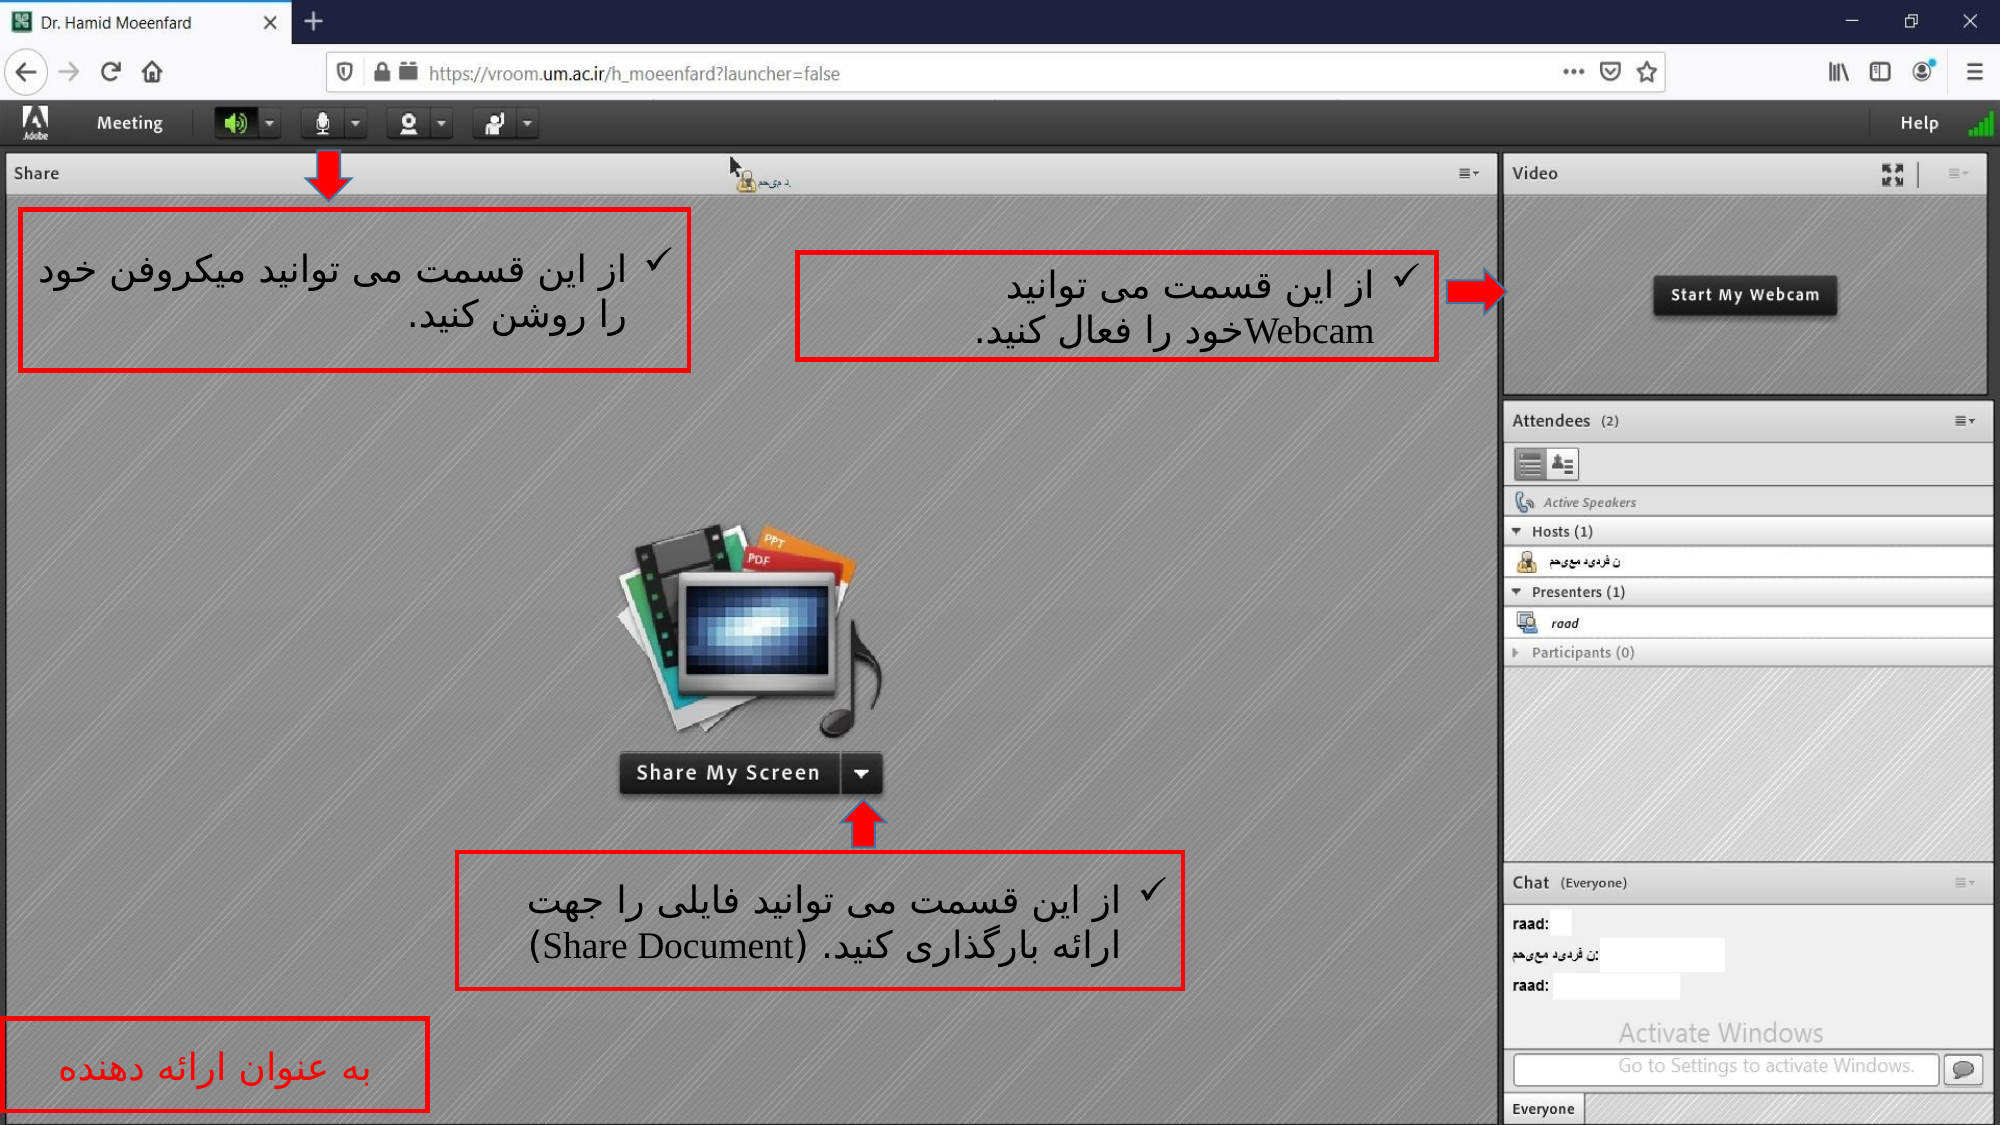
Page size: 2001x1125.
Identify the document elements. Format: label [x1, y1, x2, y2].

list [0, 0, 2000, 1125]
text_box [20, 150, 690, 371]
text_box [797, 252, 1507, 360]
text_box [457, 799, 1184, 990]
